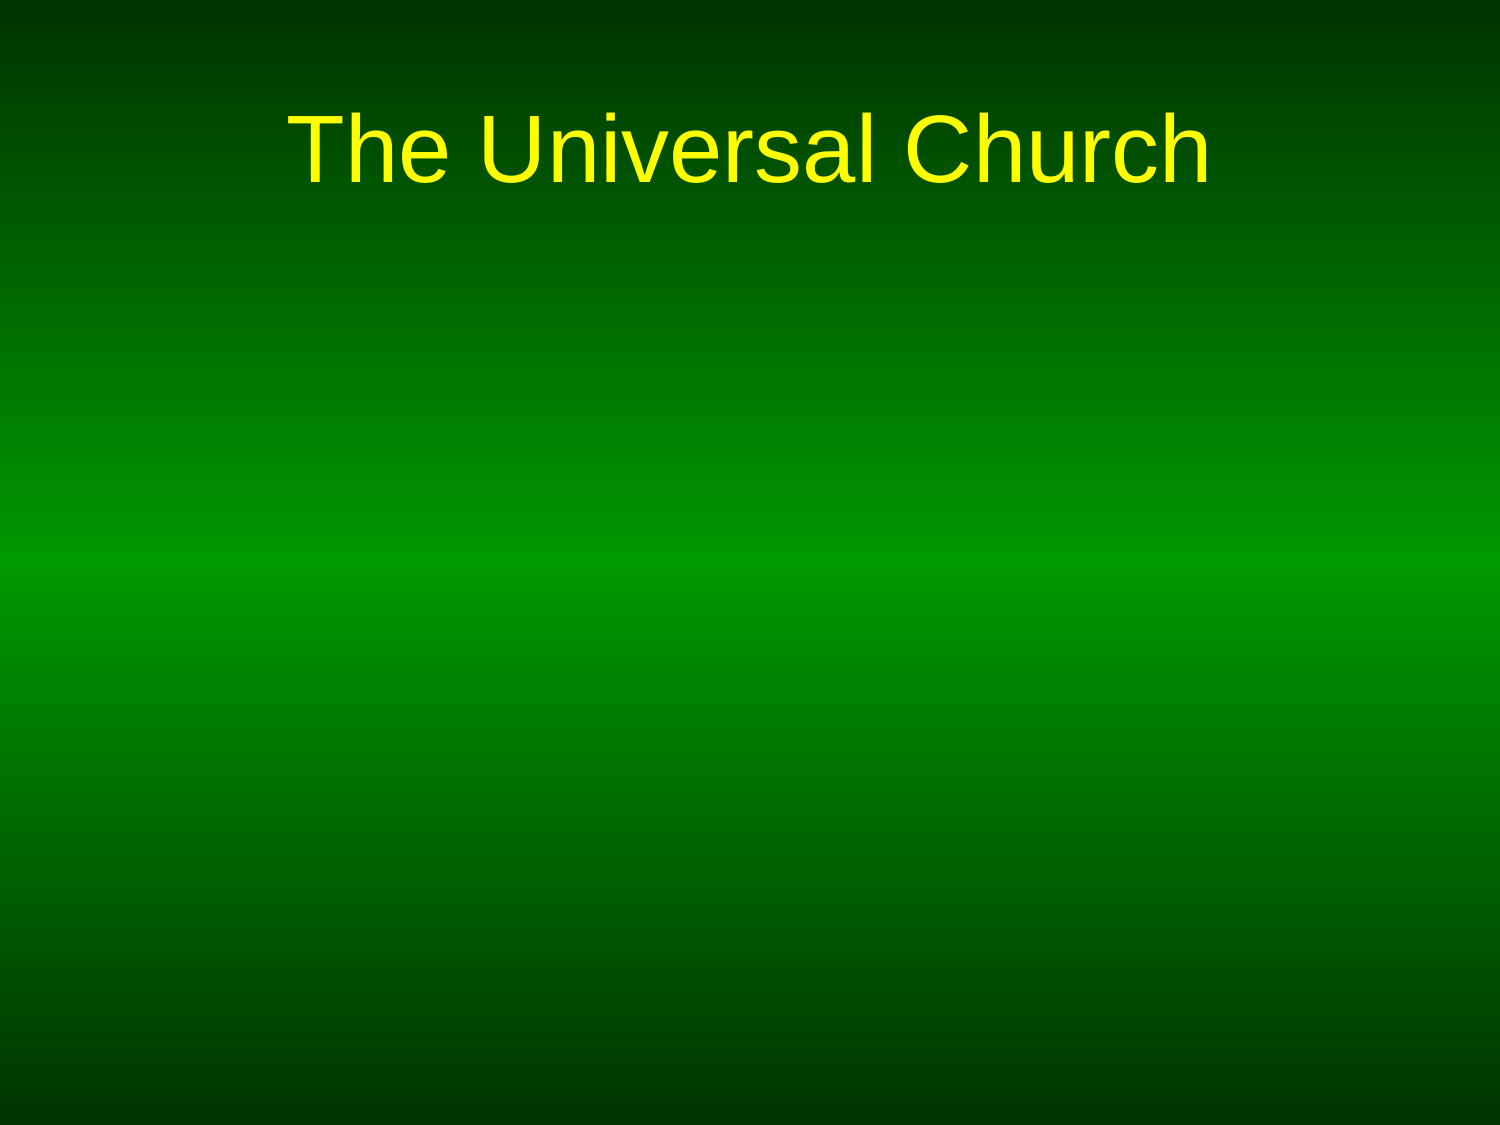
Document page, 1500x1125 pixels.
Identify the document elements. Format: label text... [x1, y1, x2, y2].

title The Universal Church [37, 50, 1463, 238]
